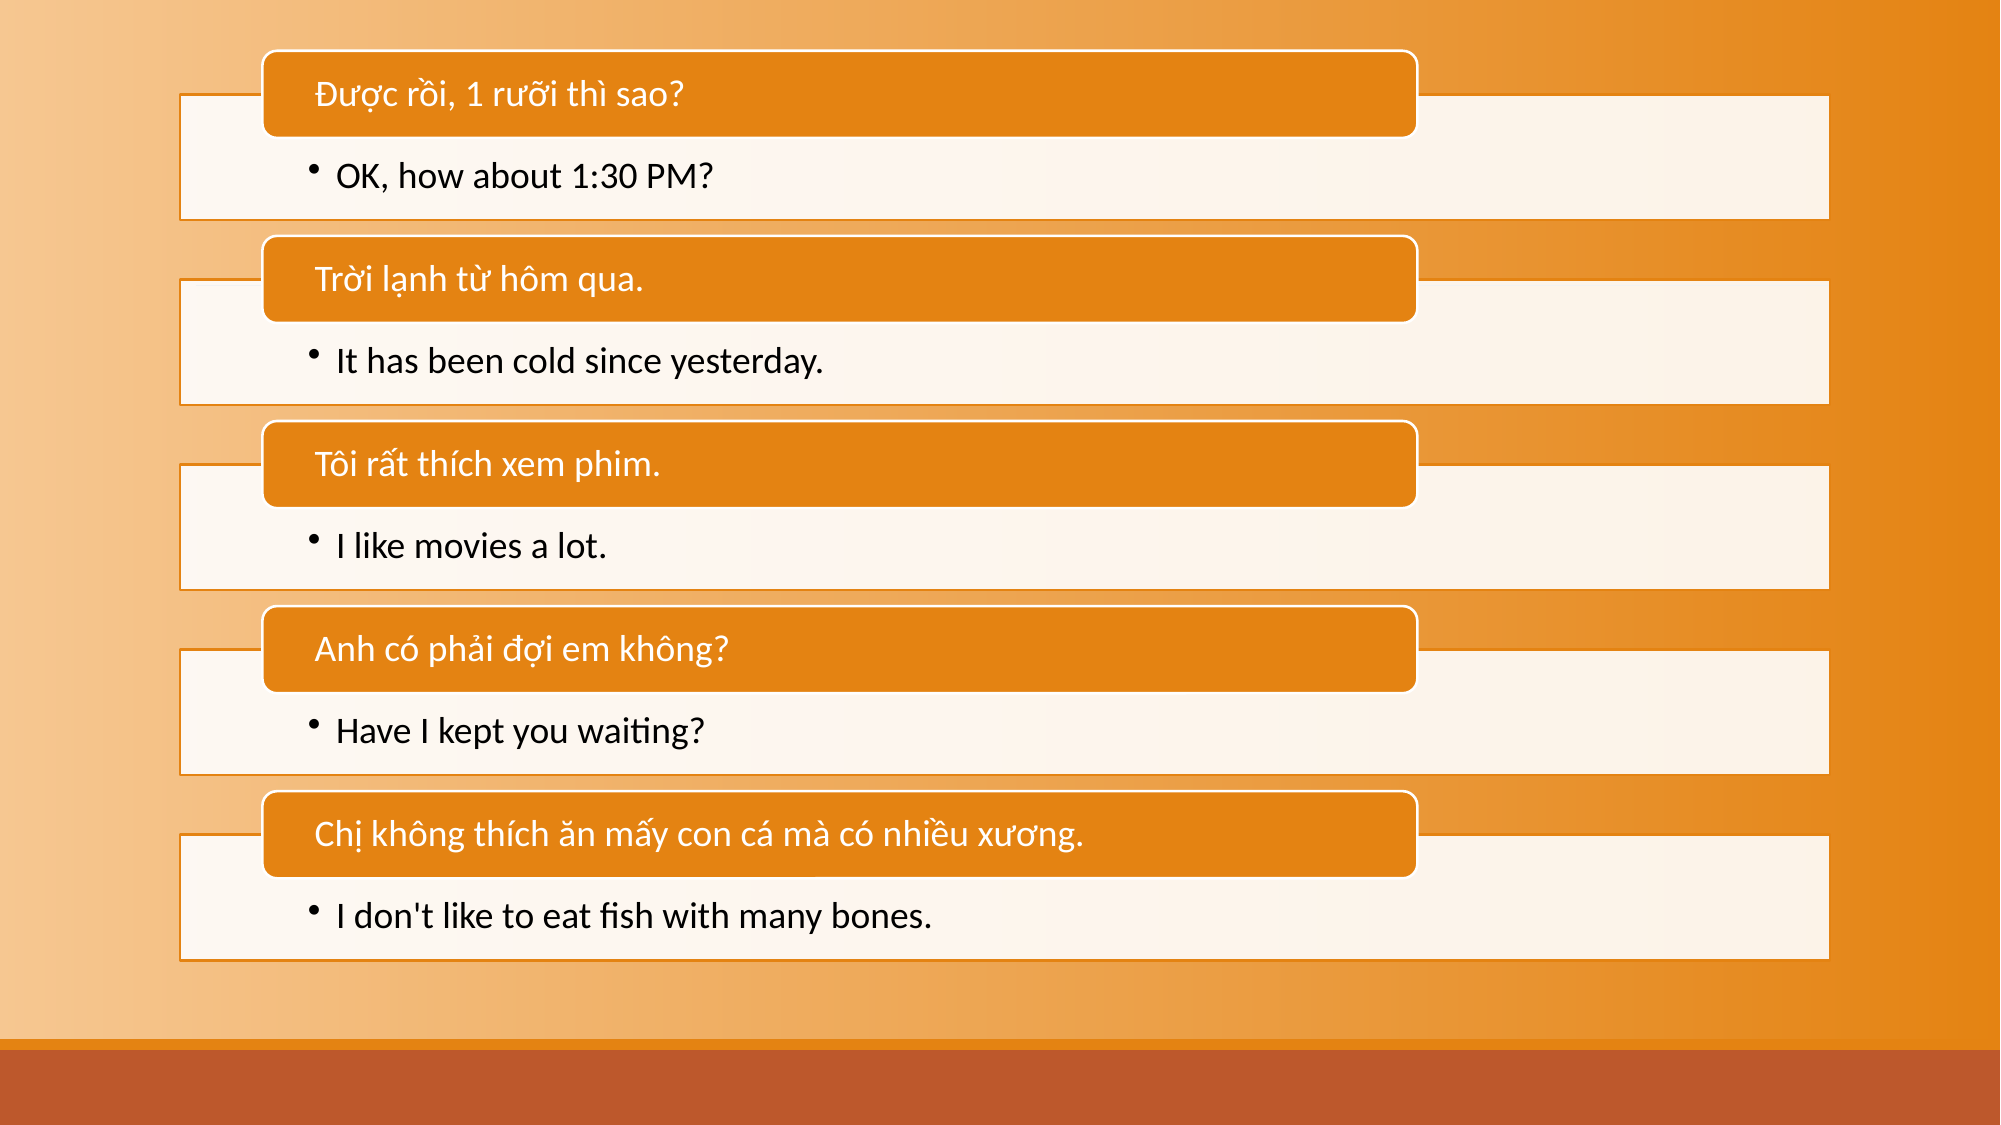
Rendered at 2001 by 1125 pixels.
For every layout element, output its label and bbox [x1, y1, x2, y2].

list [179, 47, 1831, 964]
